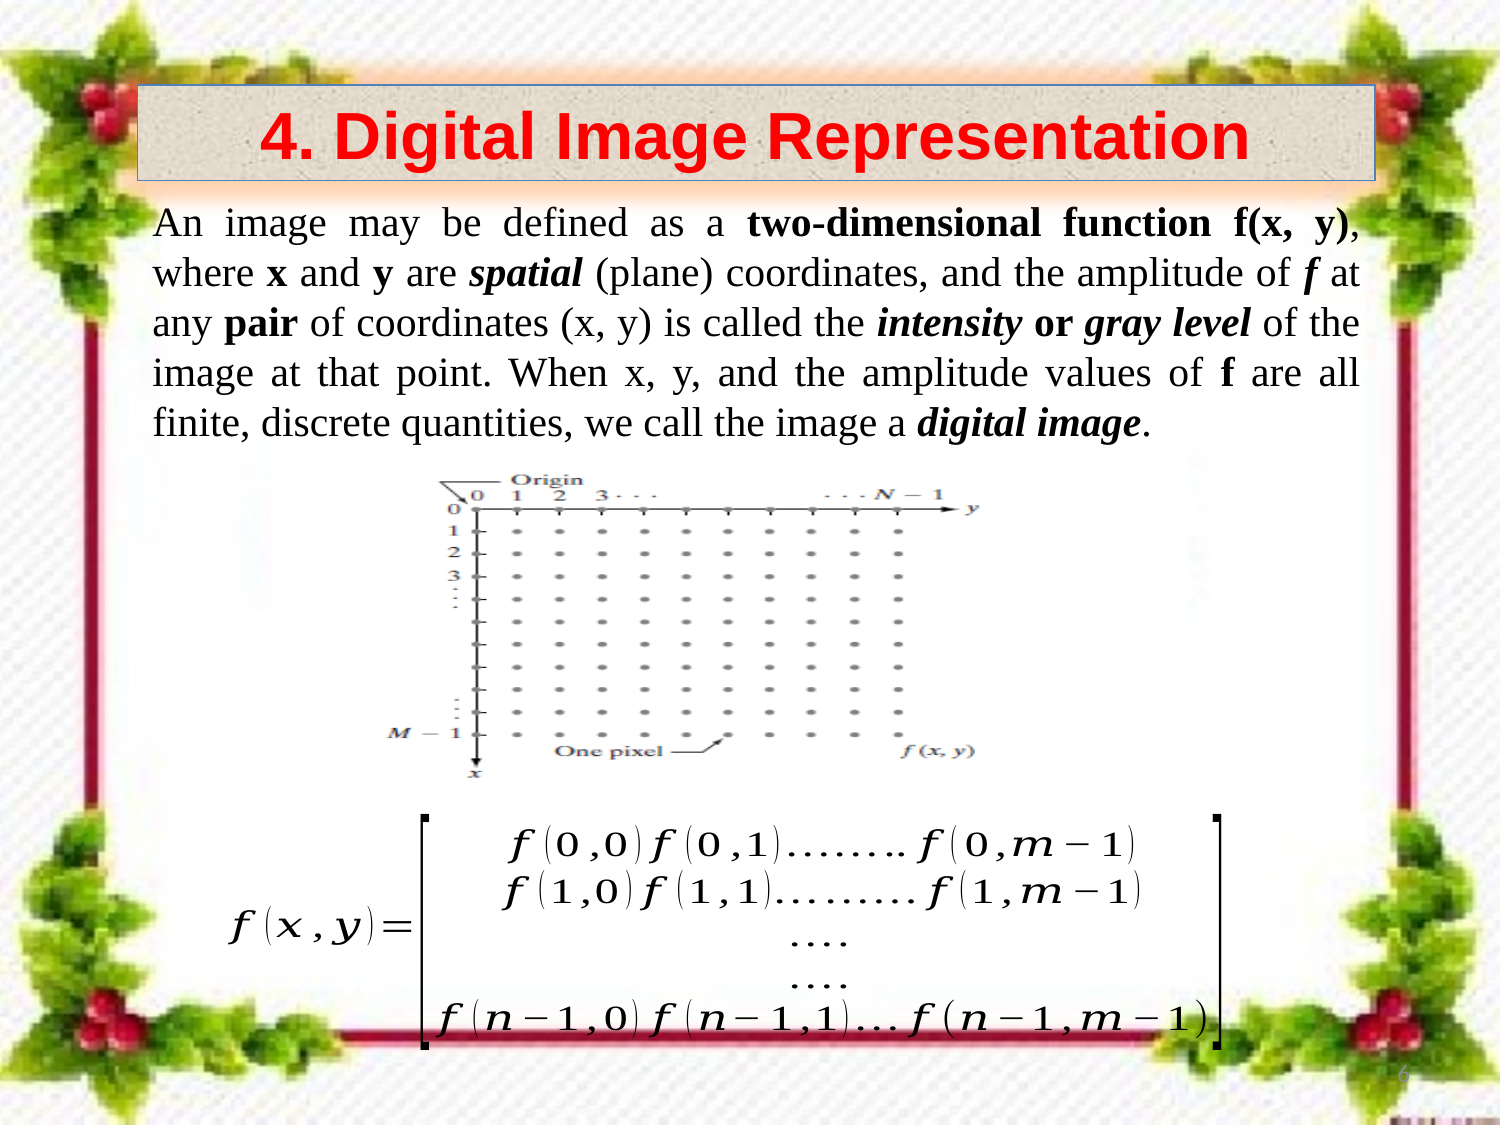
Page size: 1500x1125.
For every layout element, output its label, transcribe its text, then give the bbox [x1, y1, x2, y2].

picture [0, 0, 1500, 1125]
text_box An image may be defined as a two-dimensional function f(x, y), where x and y are spatial (plane) coordinates, and the amplitude of f at any pair of coordinates (x, y) is called the intensity or gray level of the image at that point. When x, y, and the amplitude values of f are all finite, discrete quantities, we call the image a digital image. [137, 209, 1375, 453]
text_box 4. Digital Image Representation [137, 84, 1376, 181]
slide_number 6 [1074, 1042, 1425, 1103]
